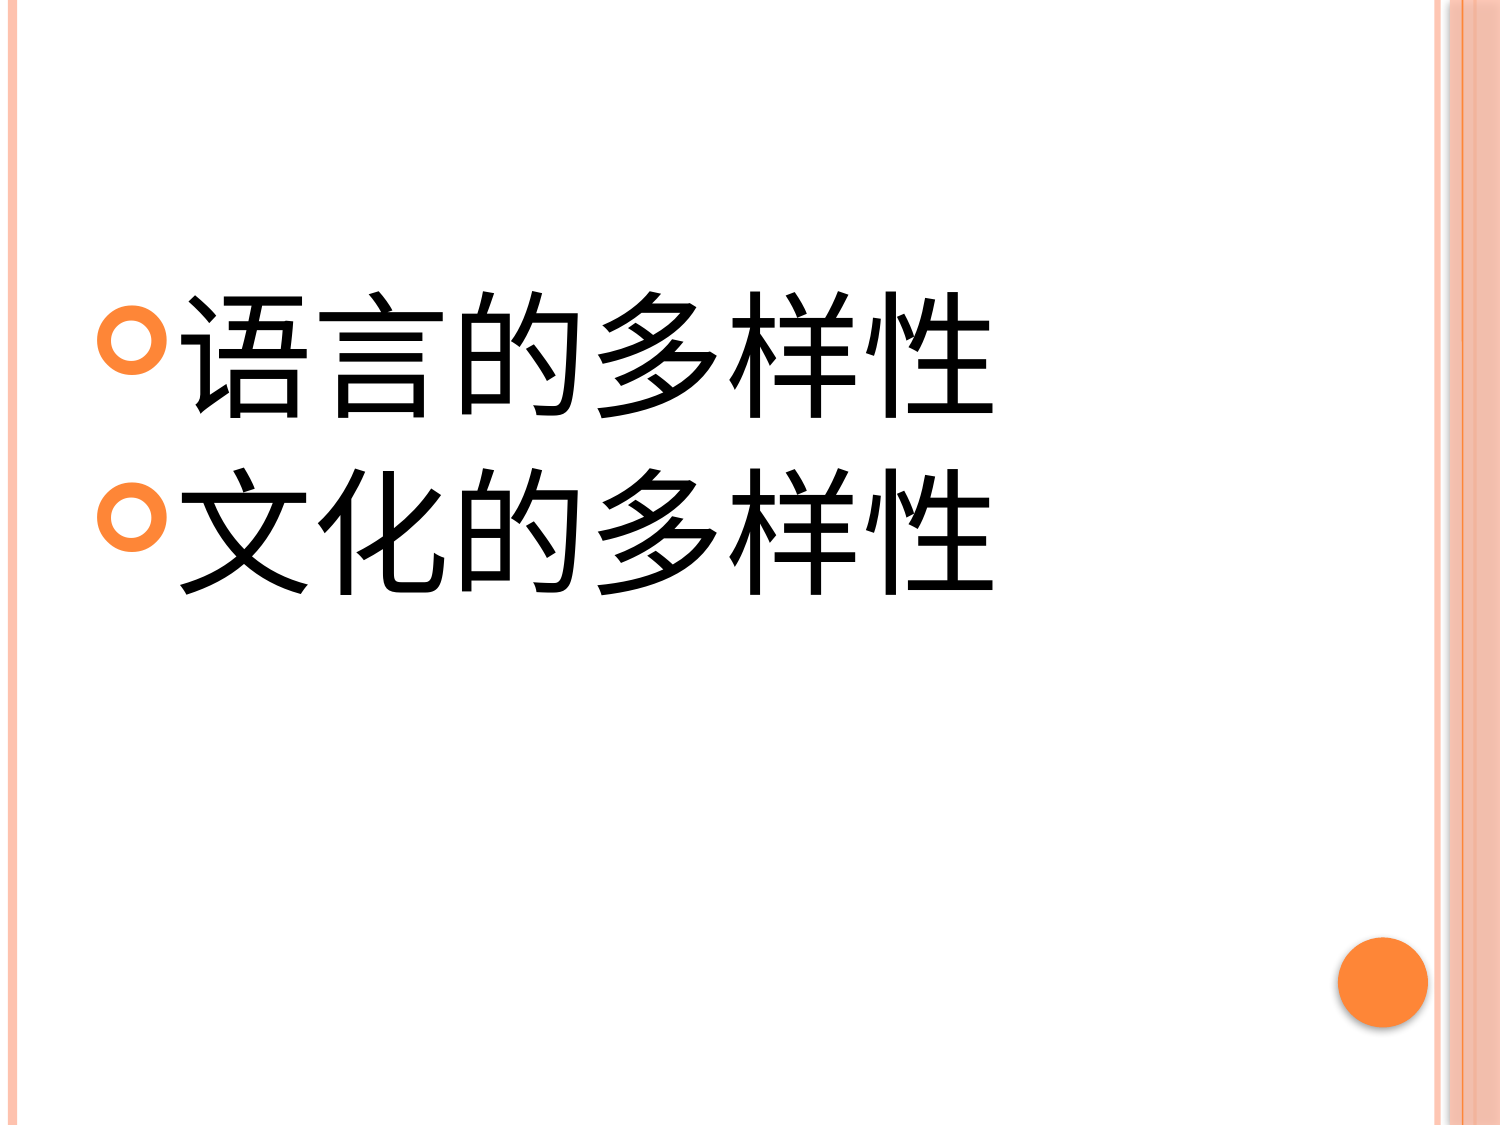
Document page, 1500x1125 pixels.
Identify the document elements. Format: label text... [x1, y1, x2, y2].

list 语言的多样性 文化的多样性 [75, 262, 1300, 1062]
